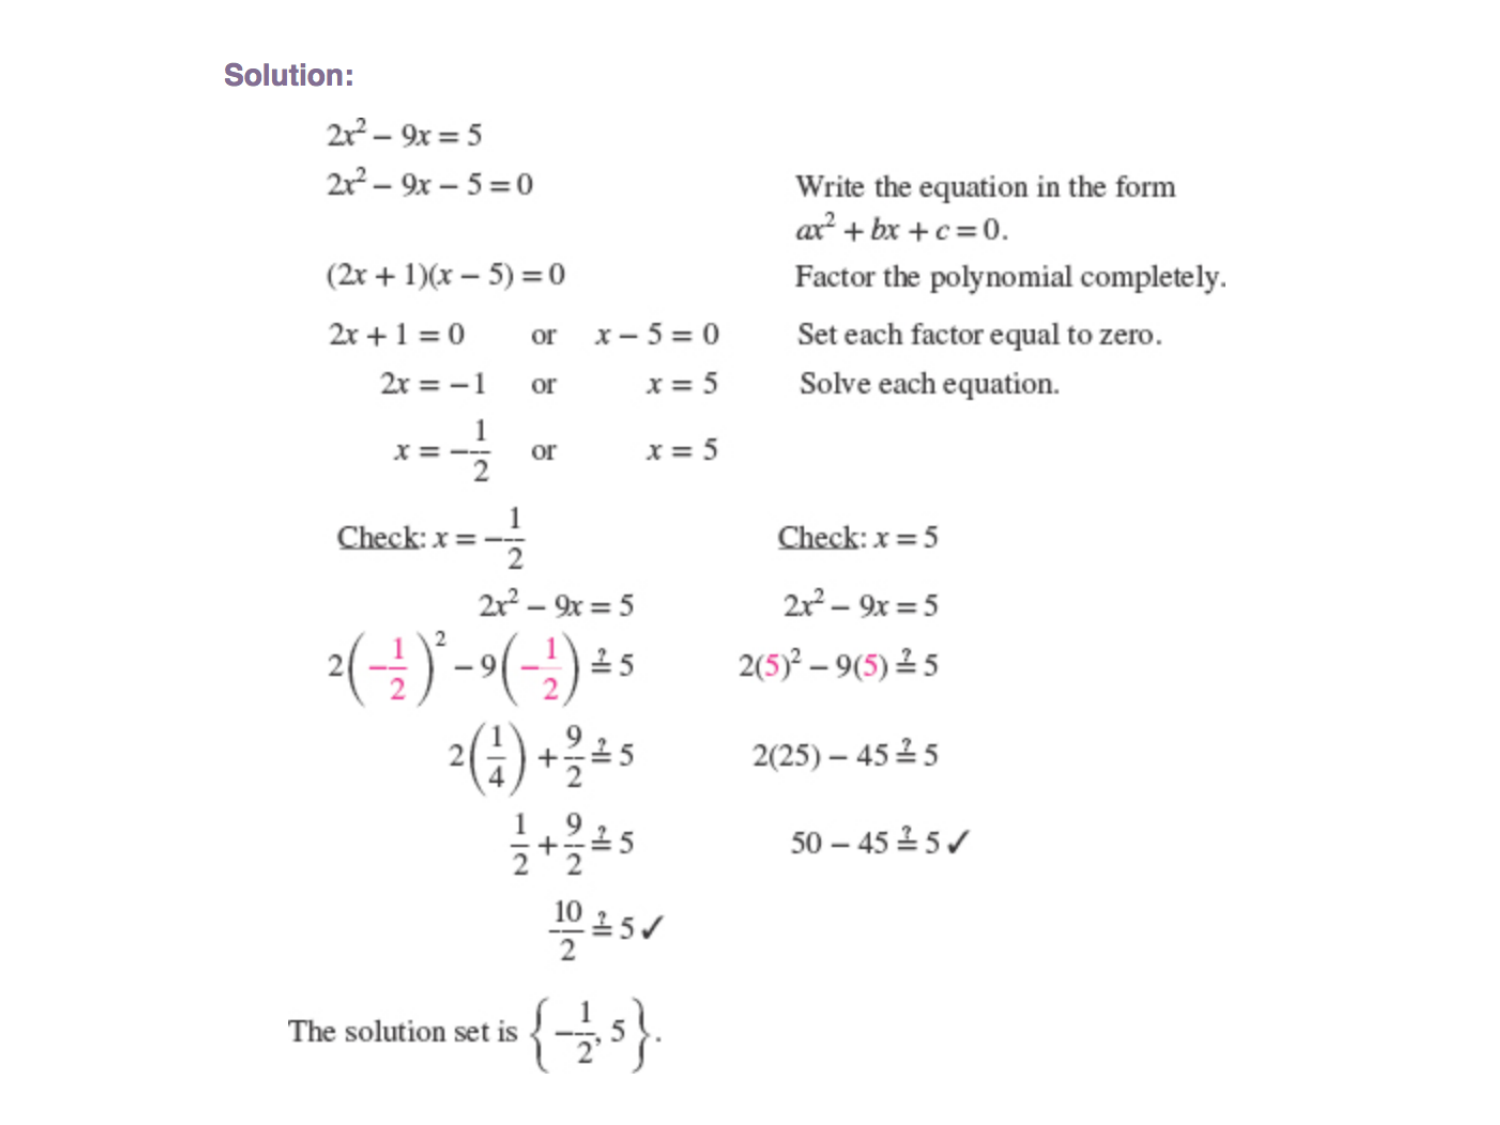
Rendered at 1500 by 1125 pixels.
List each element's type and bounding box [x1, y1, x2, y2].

list [0, 44, 1500, 1095]
